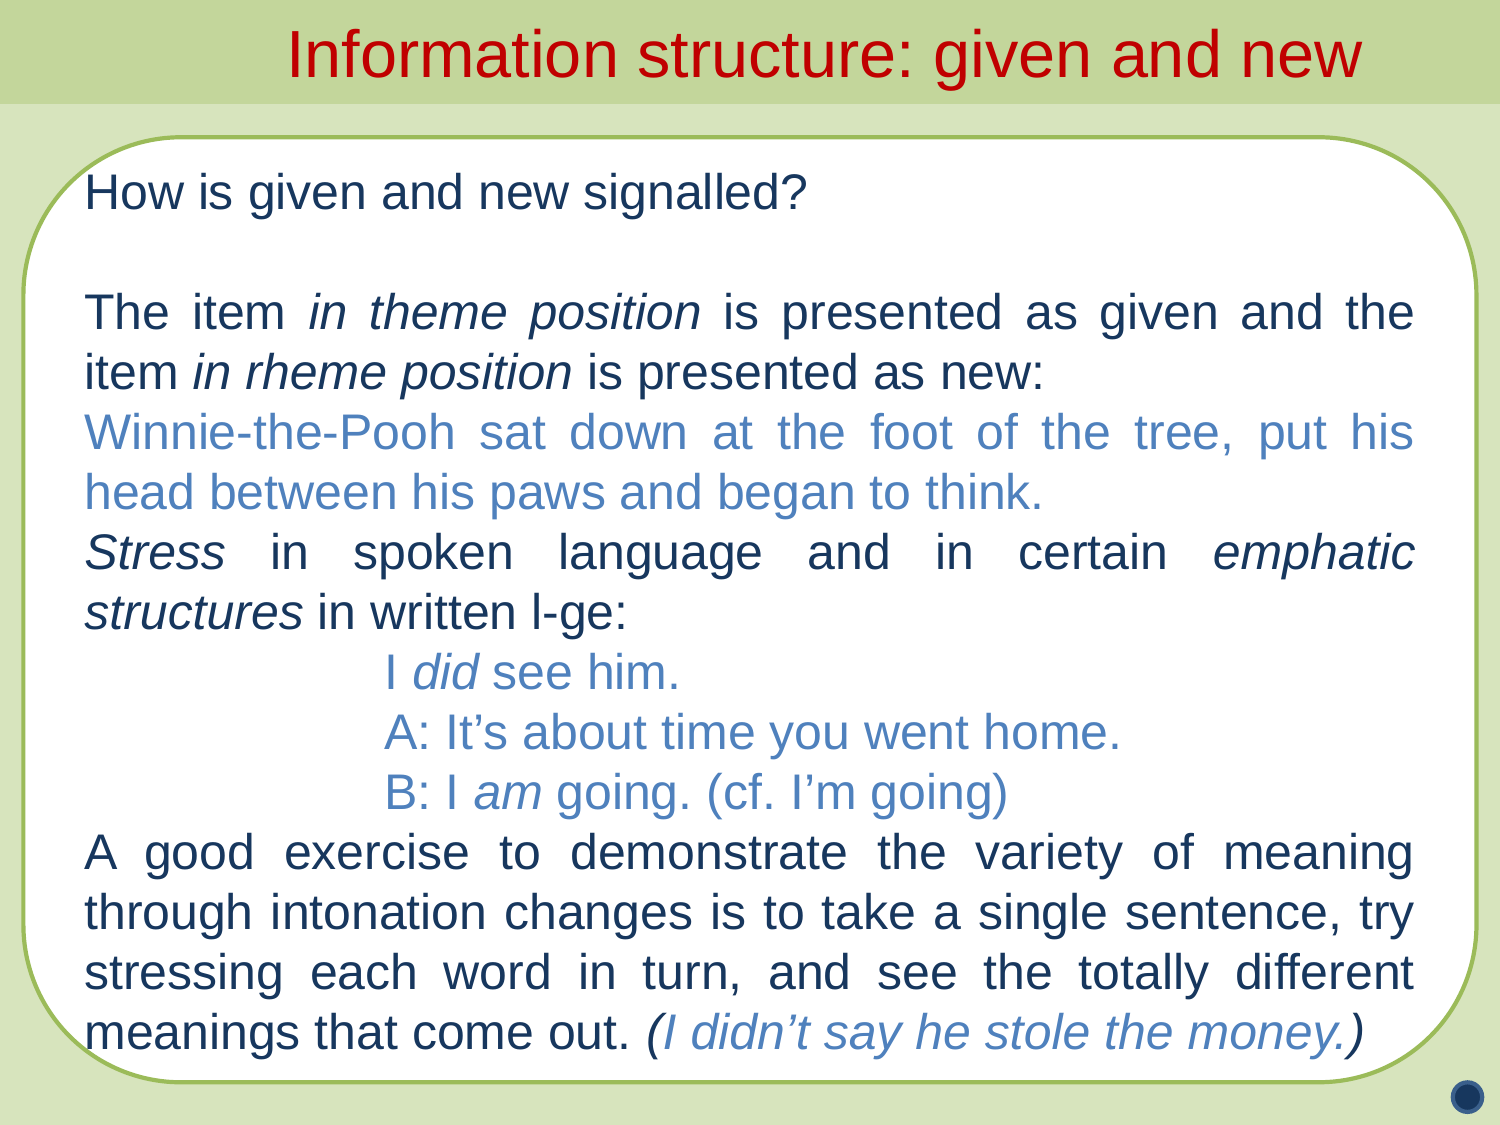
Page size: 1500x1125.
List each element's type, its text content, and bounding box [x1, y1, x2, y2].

text_box Information structure: given and new [0, 0, 1500, 104]
text_box How is given and new signalled? The item in theme position is presented as given and the item in rheme position is presented as new: Winnie-the-Pooh sat down at the foot of the tree, put his head between his paws and began to think. Stress in spoken language and in certain emphatic structures in written l-ge: I did see him. A: It’s about time you went home. B: I am going. (cf. I’m going) A good exercise to demonstrate the variety of meaning through intonation changes is to take a single sentence, try stressing each word in turn, and see the totally different meanings that come out. (I didn’t say he stole the money.) [21, 135, 1479, 1085]
text_box [1450, 1080, 1485, 1115]
